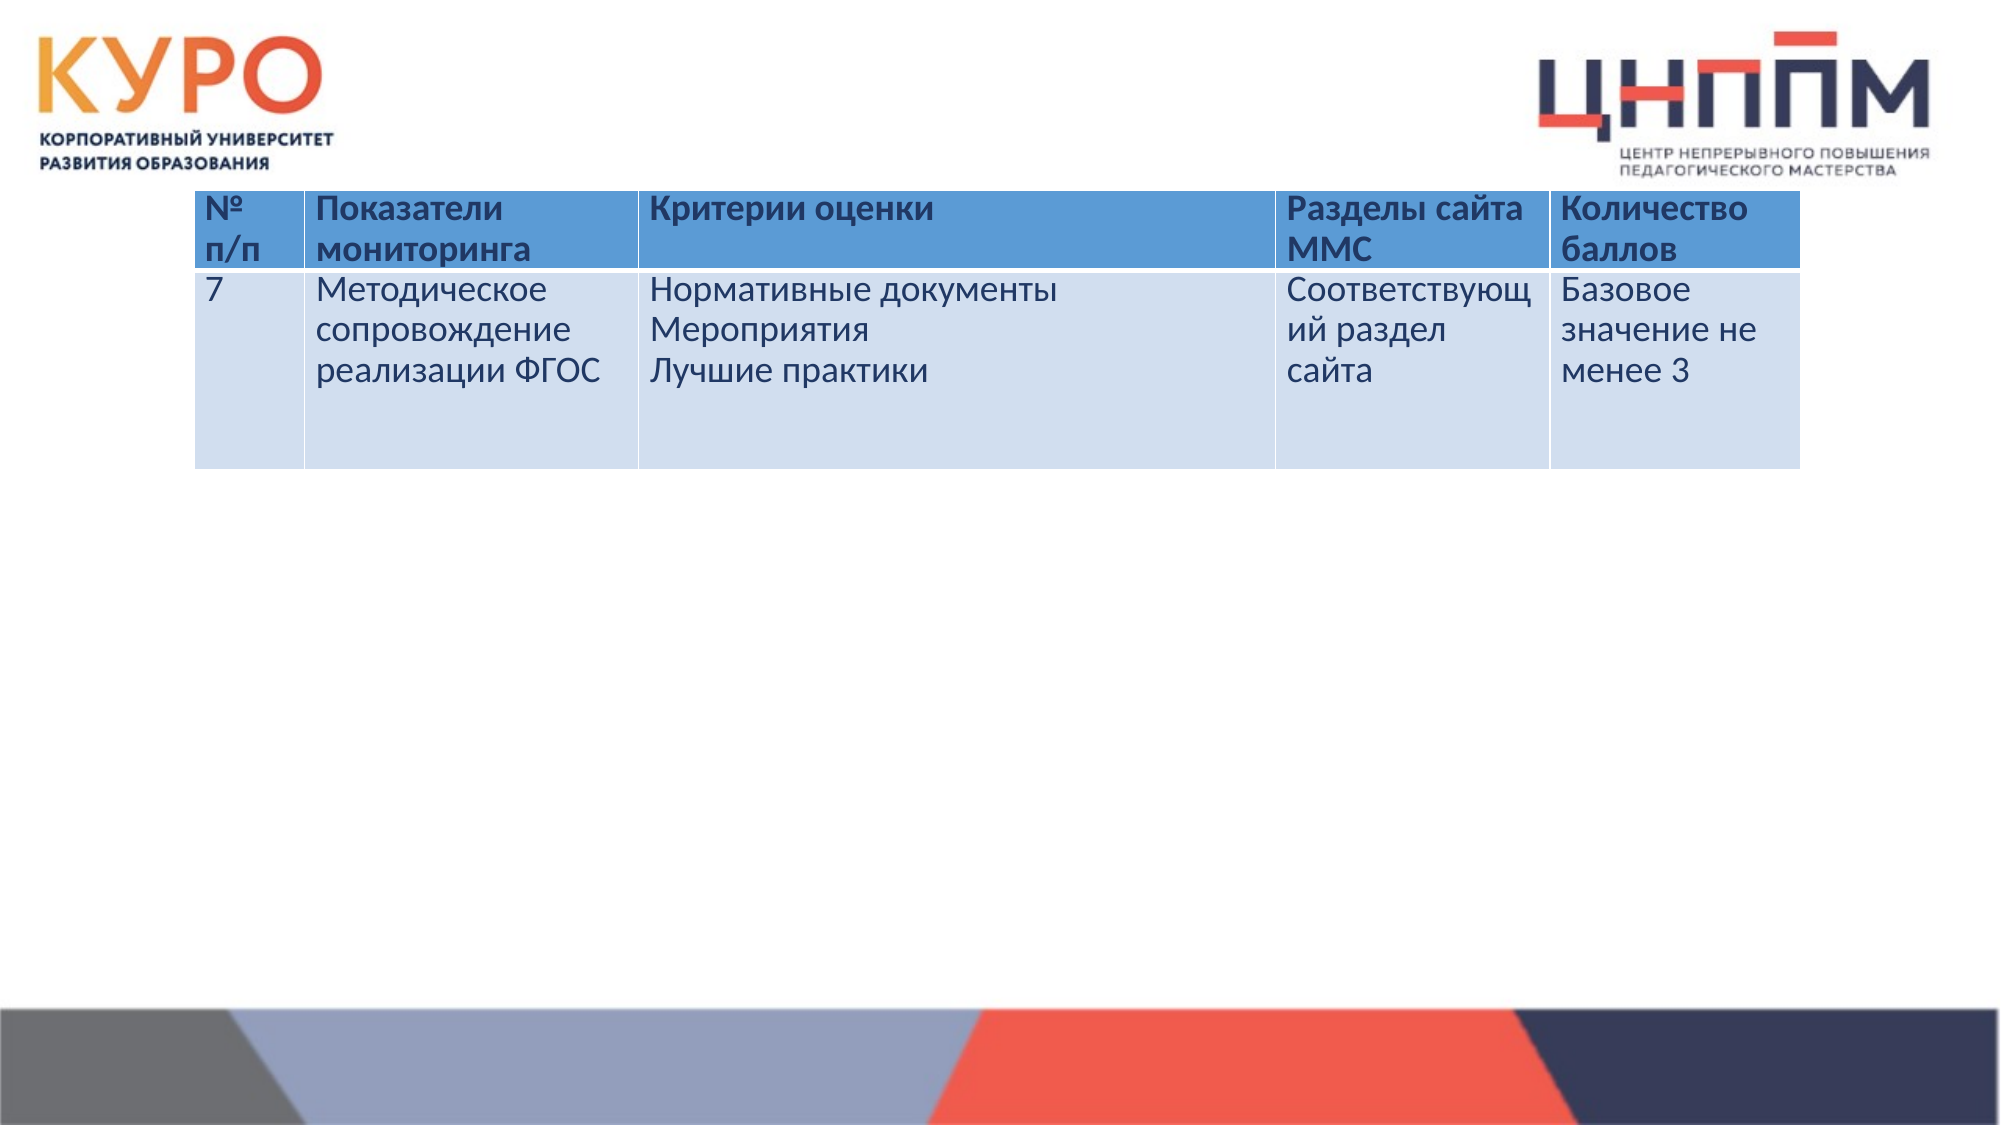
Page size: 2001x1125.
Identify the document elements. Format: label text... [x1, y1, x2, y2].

table_cell 7 [195, 273, 304, 469]
table_header Показатели мониторинга [305, 191, 638, 268]
table_cell Методическое сопровождение реализации ФГОС [305, 273, 638, 469]
table_cell Соответствующий раздел сайта [1276, 273, 1549, 469]
table_header Разделы сайта ММС [1276, 191, 1549, 268]
table_header № п/п [195, 191, 304, 268]
table_header Критерии оценки [639, 191, 1275, 268]
table_cell Базовое значение не менее 3 [1551, 273, 1800, 469]
table_cell Нормативные документы Мероприятия Лучшие практики [639, 273, 1275, 469]
table_header Количество баллов [1551, 191, 1800, 268]
picture [0, 0, 2001, 1125]
